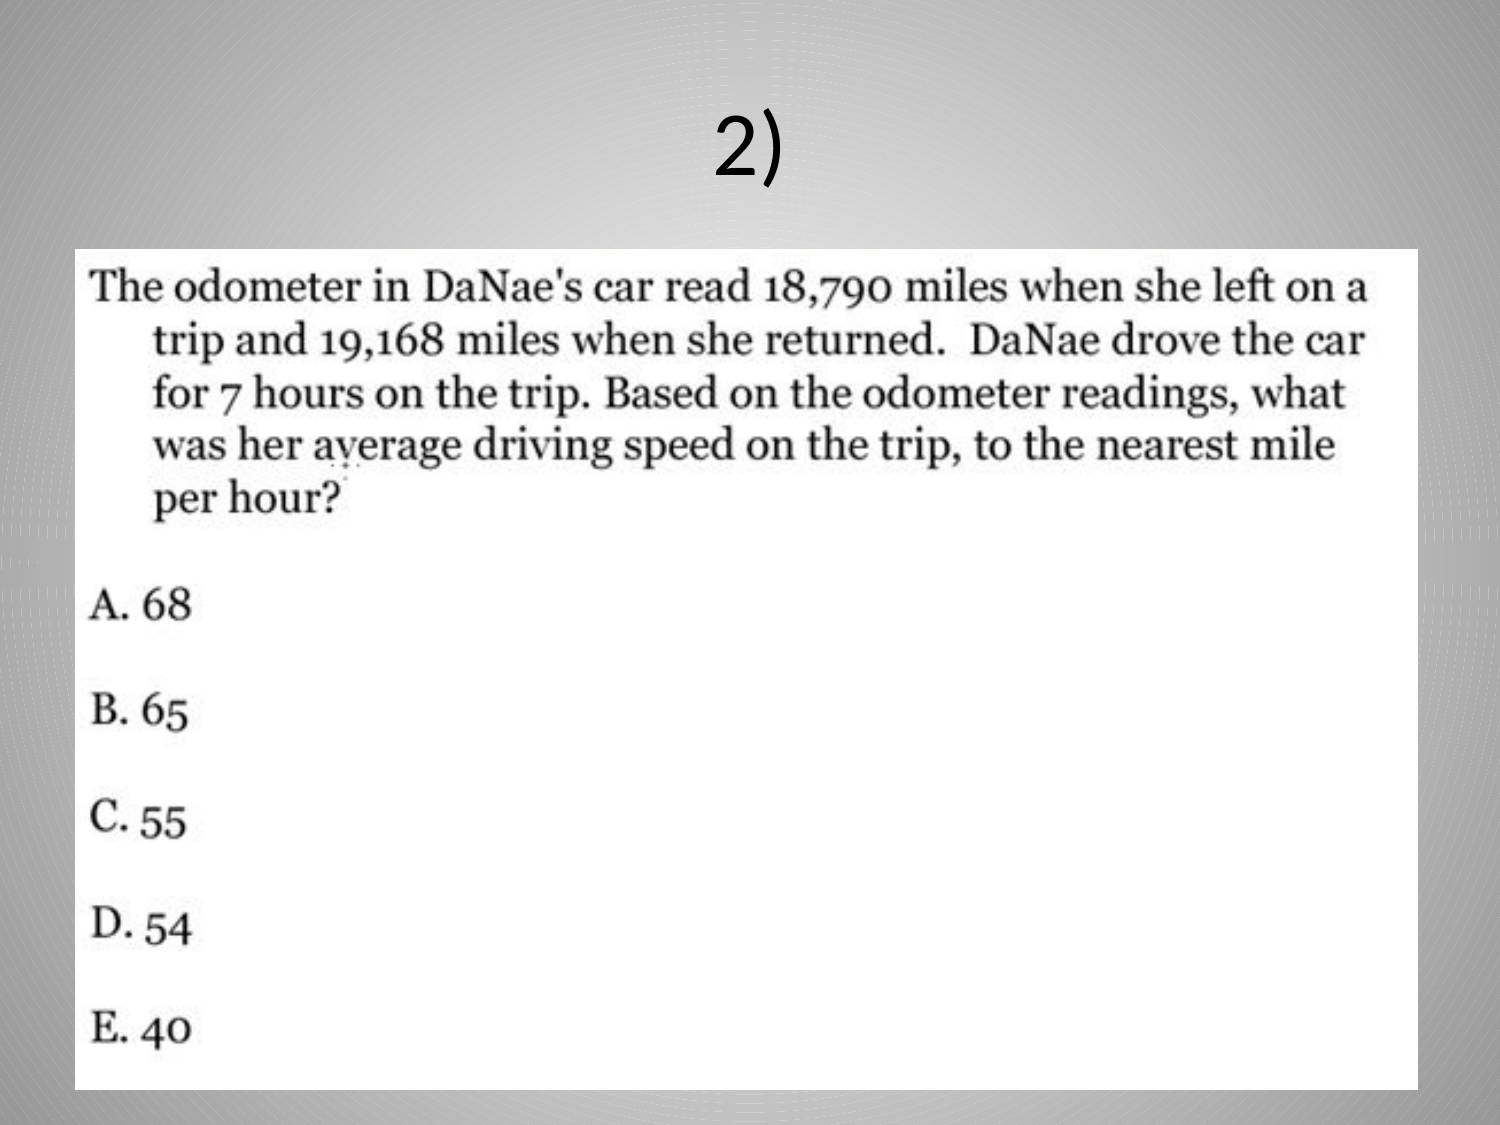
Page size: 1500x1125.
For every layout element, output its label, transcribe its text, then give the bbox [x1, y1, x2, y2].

title 2) [75, 45, 1425, 233]
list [74, 249, 1418, 1091]
